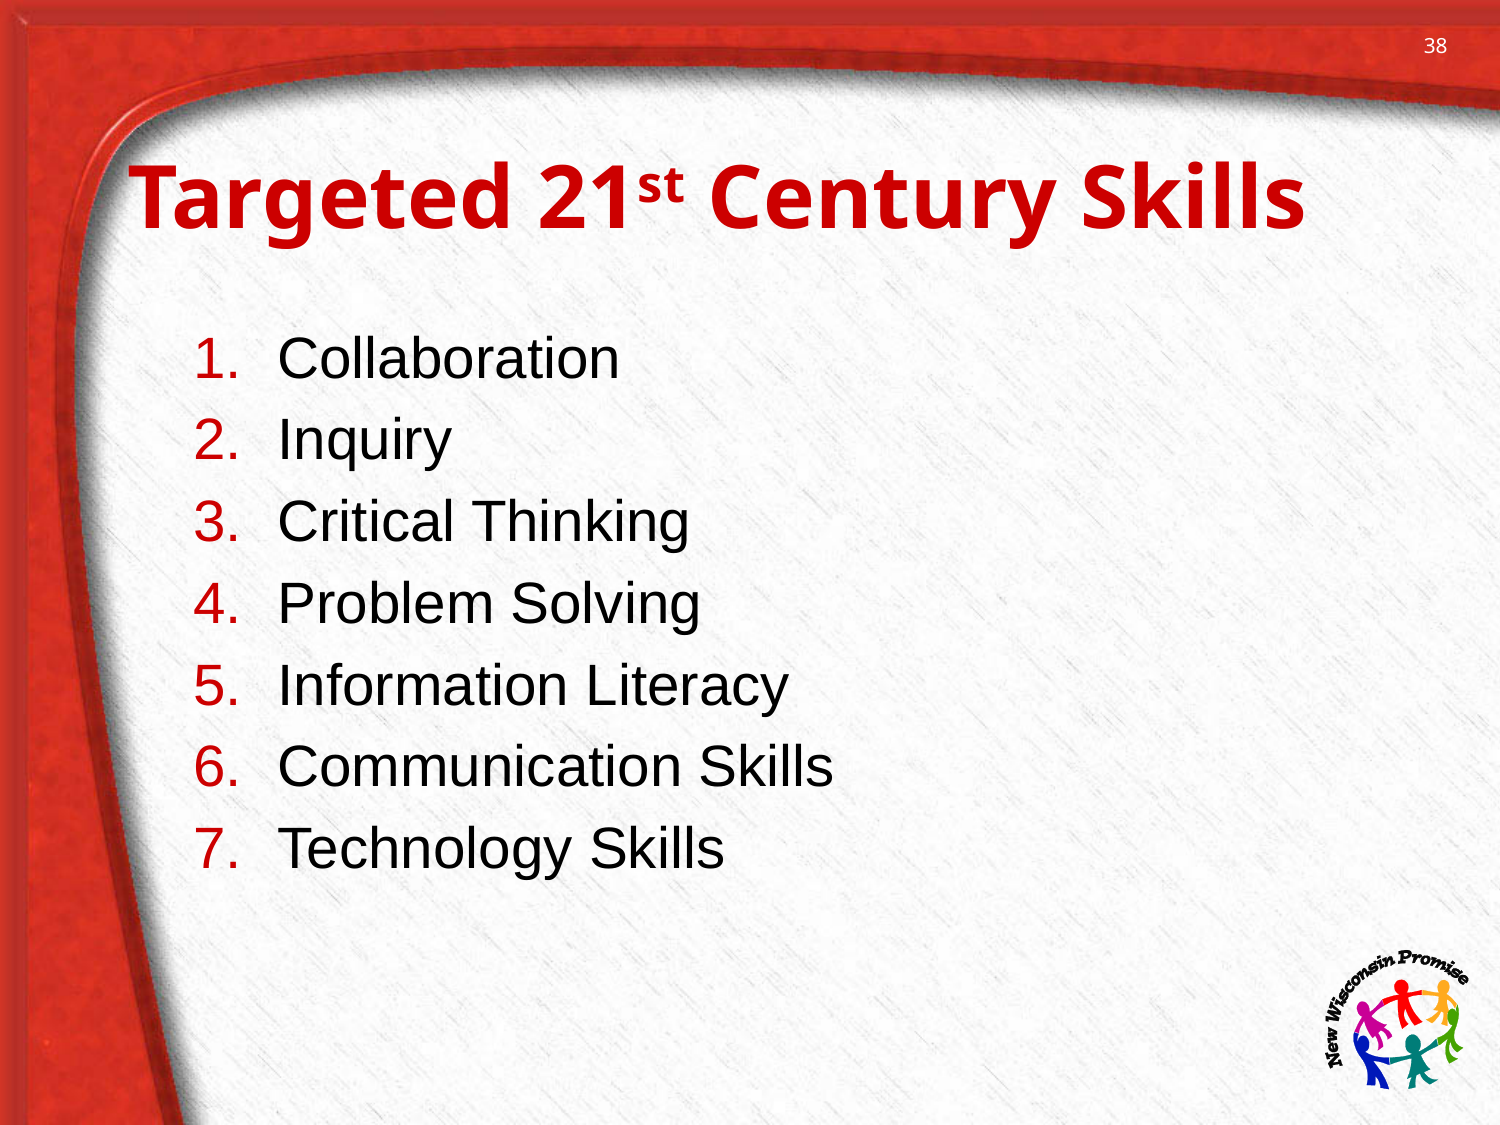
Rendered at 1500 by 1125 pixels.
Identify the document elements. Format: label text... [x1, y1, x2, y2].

picture [0, 0, 1500, 1125]
title Targeted 21st Century Skills [112, 99, 1476, 288]
slide_number 38 [1399, 24, 1463, 104]
list Collaboration Inquiry Critical Thinking Problem Solving Information Literacy Communication Skills Technology Skills [112, 312, 1476, 1013]
